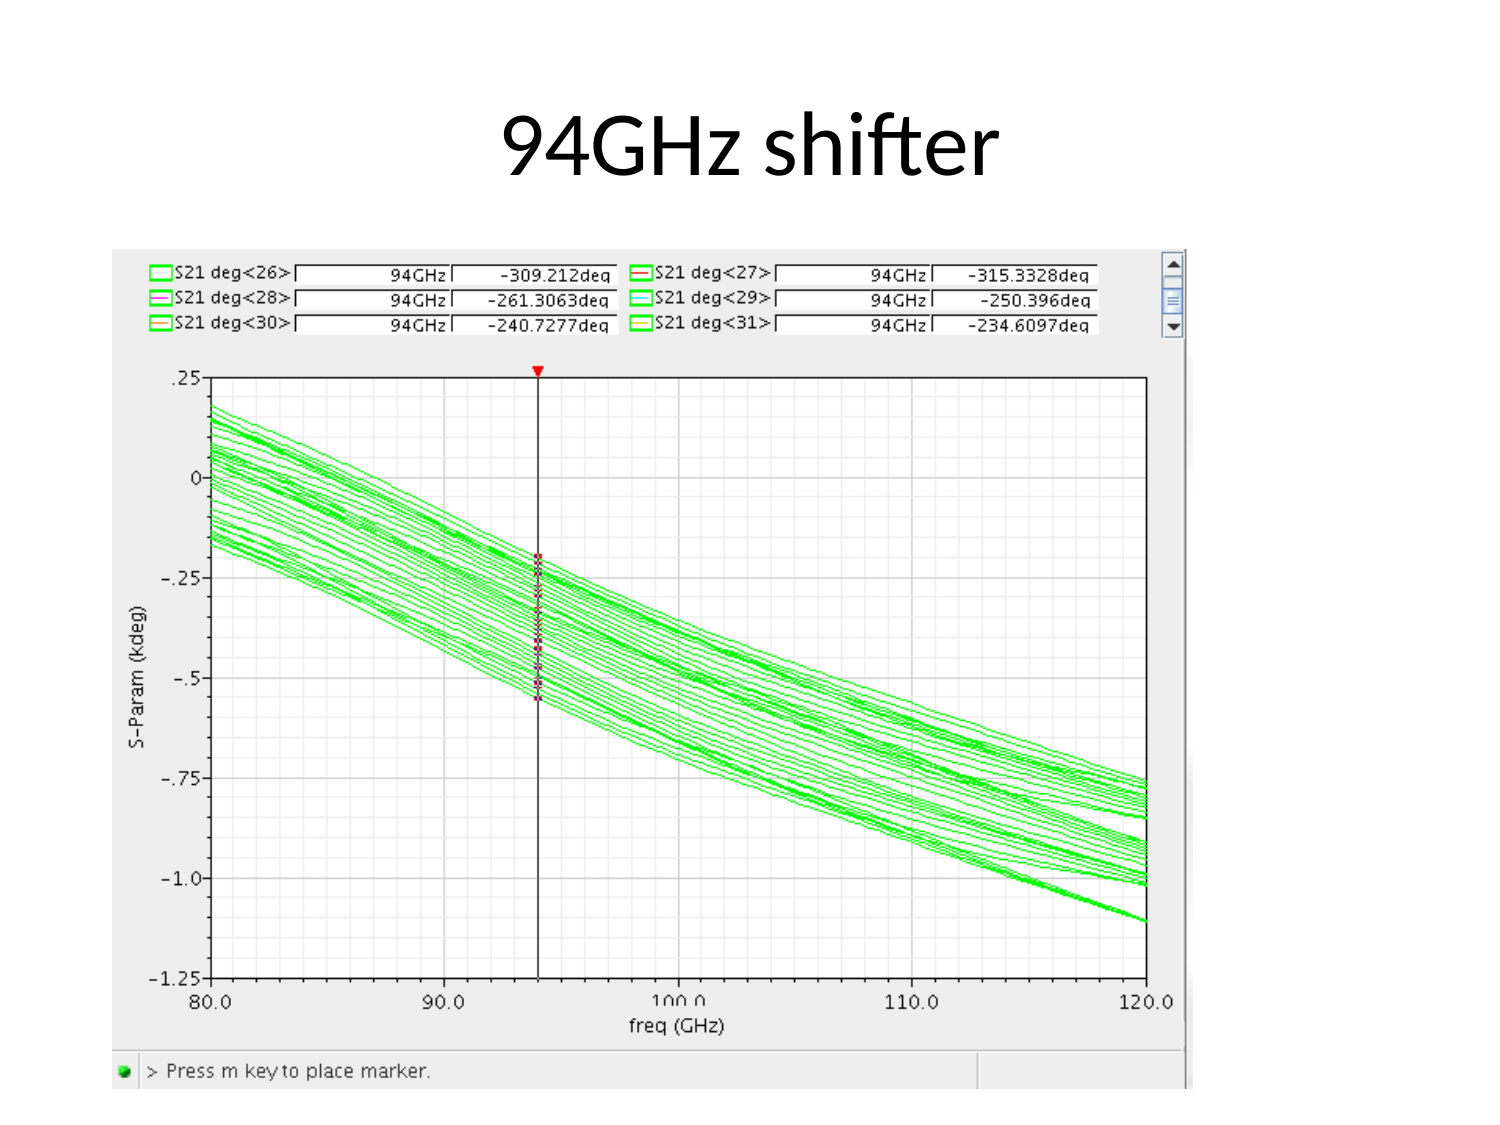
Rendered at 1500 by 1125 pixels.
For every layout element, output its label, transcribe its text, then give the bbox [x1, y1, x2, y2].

title 94GHz shifter [75, 45, 1425, 233]
picture [112, 249, 1193, 1090]
